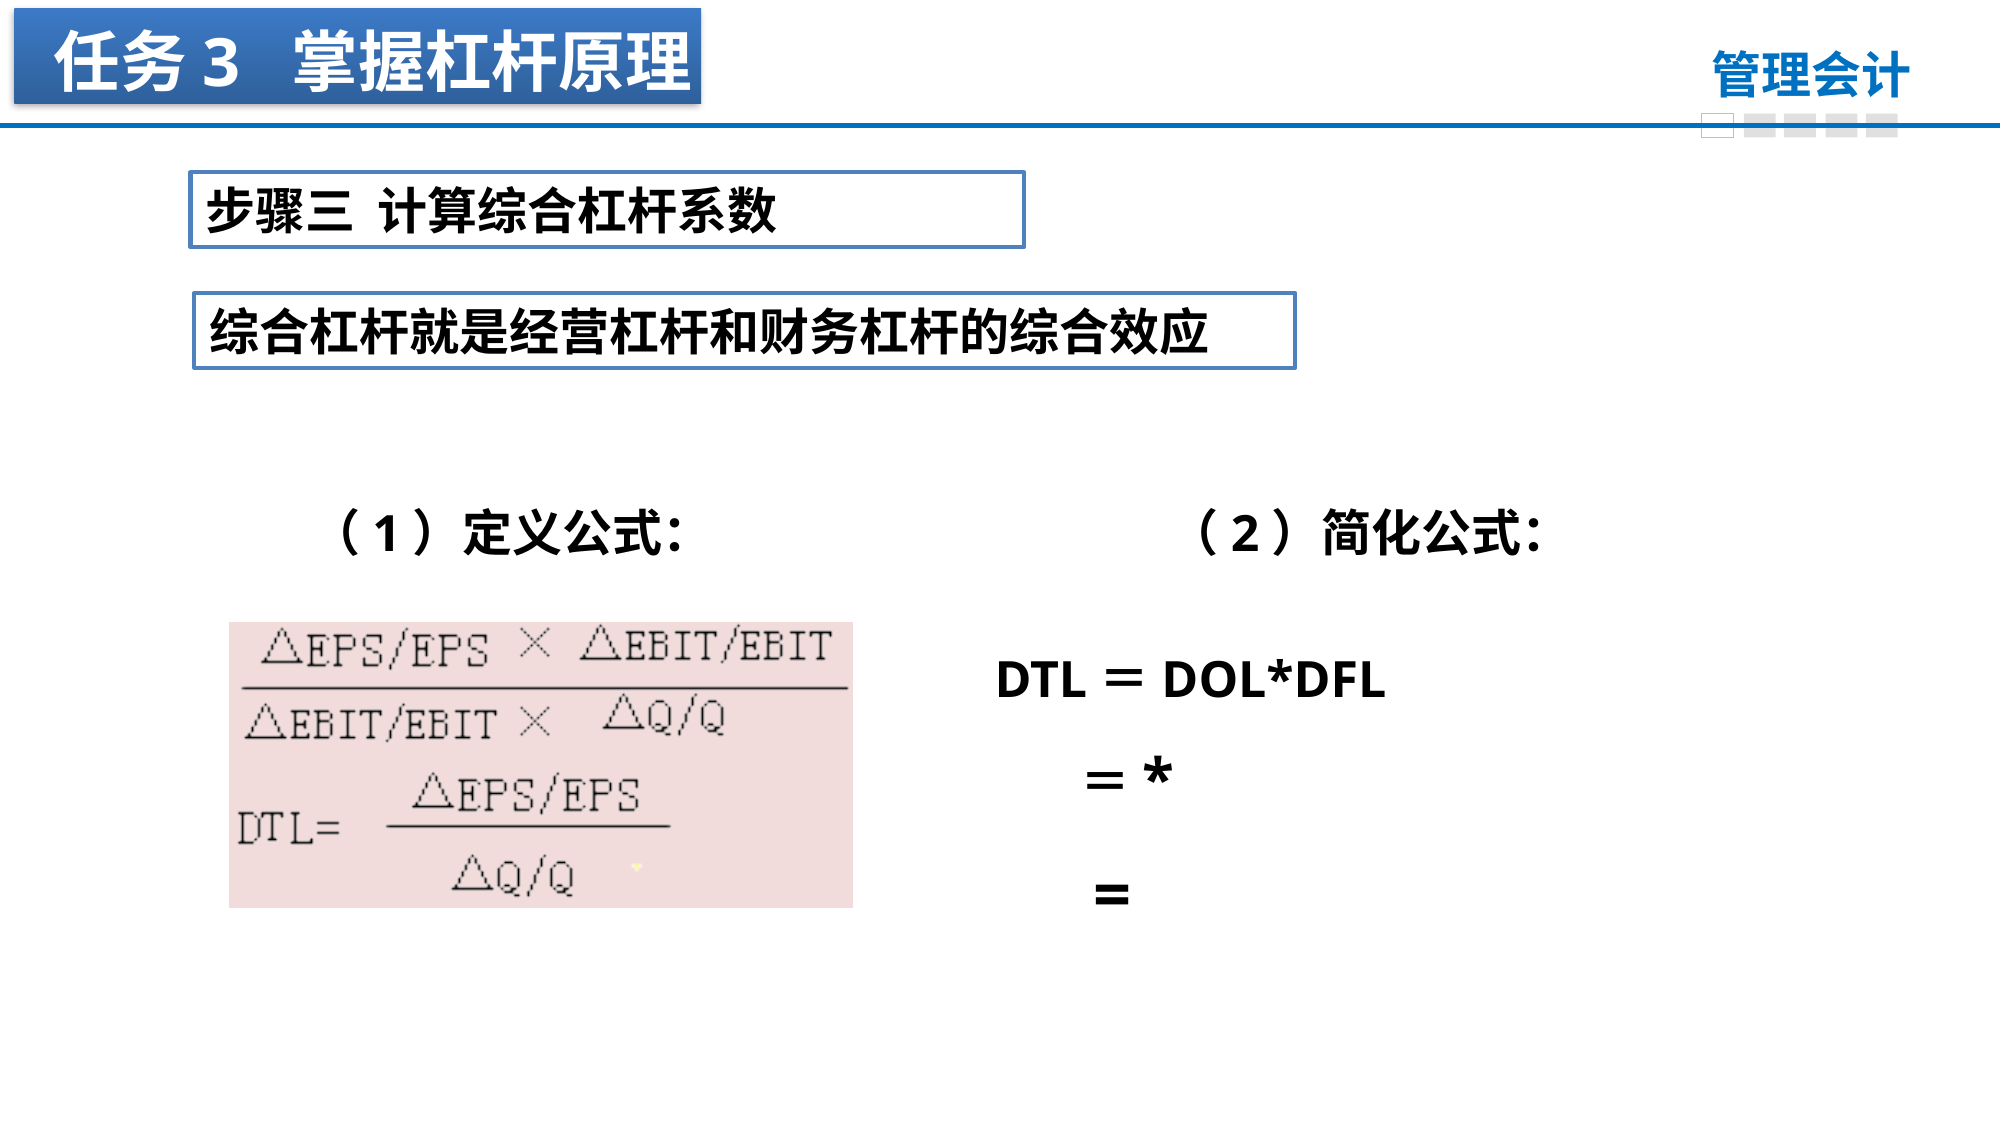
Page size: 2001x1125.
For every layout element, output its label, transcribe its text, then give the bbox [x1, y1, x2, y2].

text_box （2）简化公式： [1054, 494, 1888, 570]
text_box 步骤三 计算综合杠杆系数 [188, 170, 1026, 249]
text_box 综合杠杆就是经营杠杆和财务杠杆的综合效应 [192, 291, 1297, 370]
picture [228, 622, 853, 909]
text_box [14, 7, 717, 109]
text_box （1）定义公式： [295, 494, 1054, 570]
